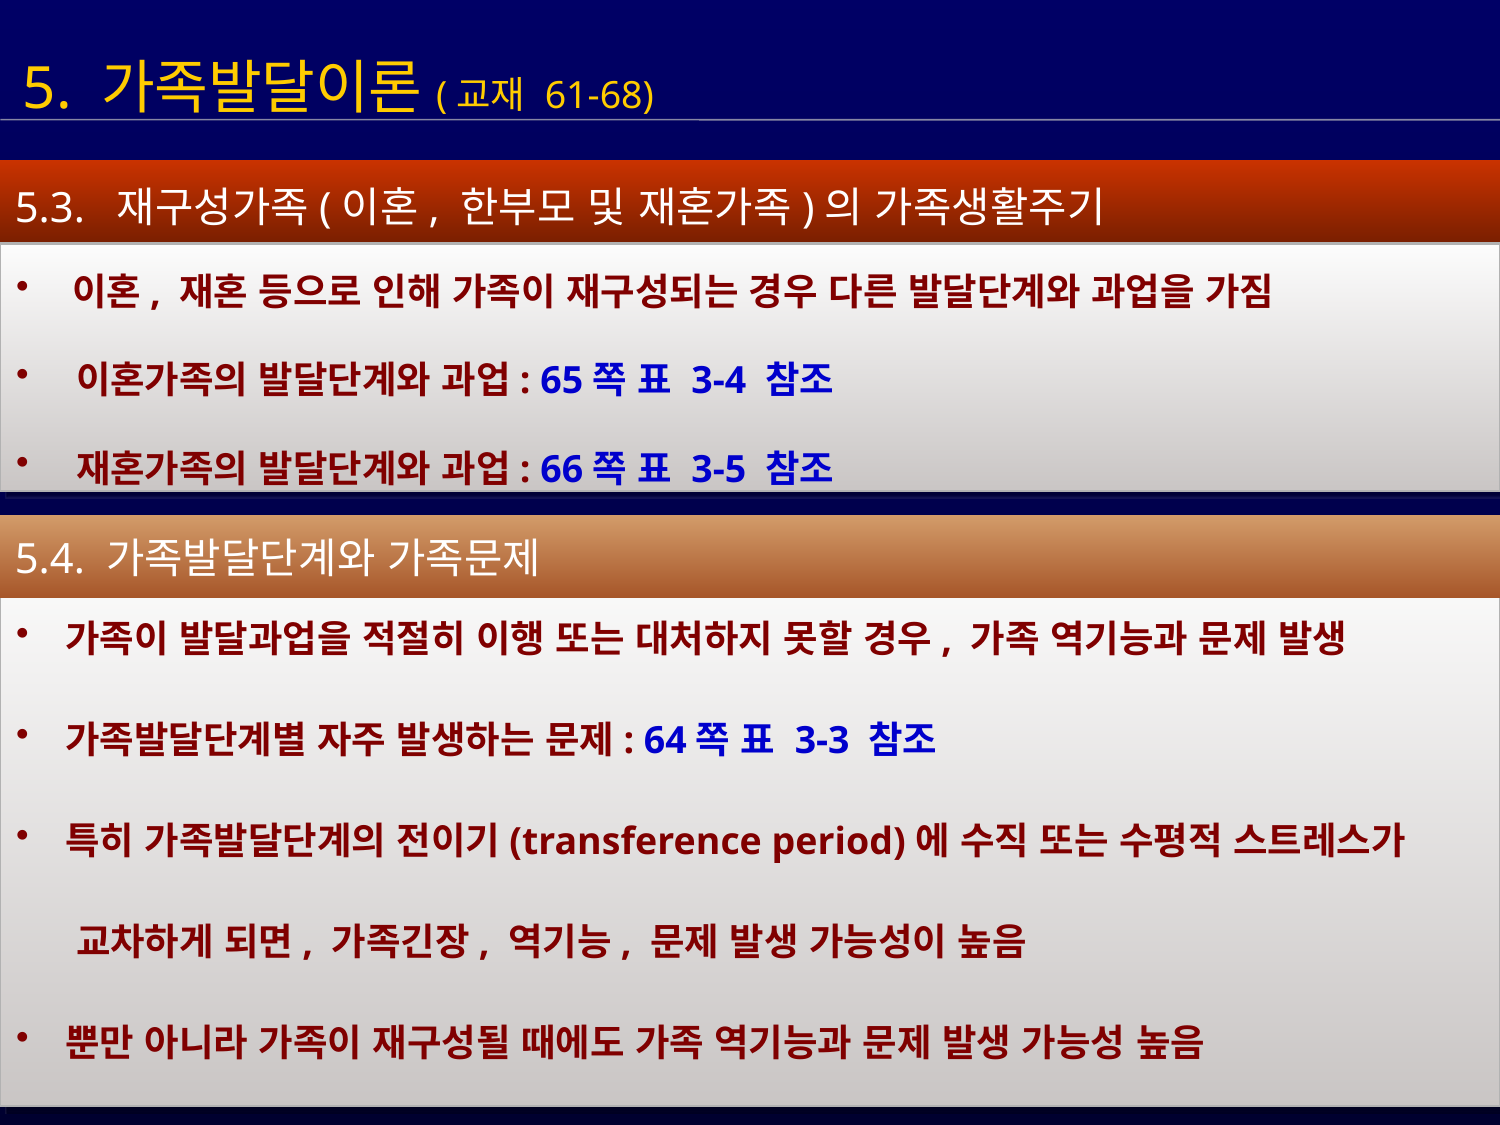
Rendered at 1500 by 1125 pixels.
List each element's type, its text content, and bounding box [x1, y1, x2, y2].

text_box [0, 160, 1500, 492]
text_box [0, 514, 1500, 1107]
text_box 5. 가족발달이론(교재 61-68) [8, 42, 669, 128]
